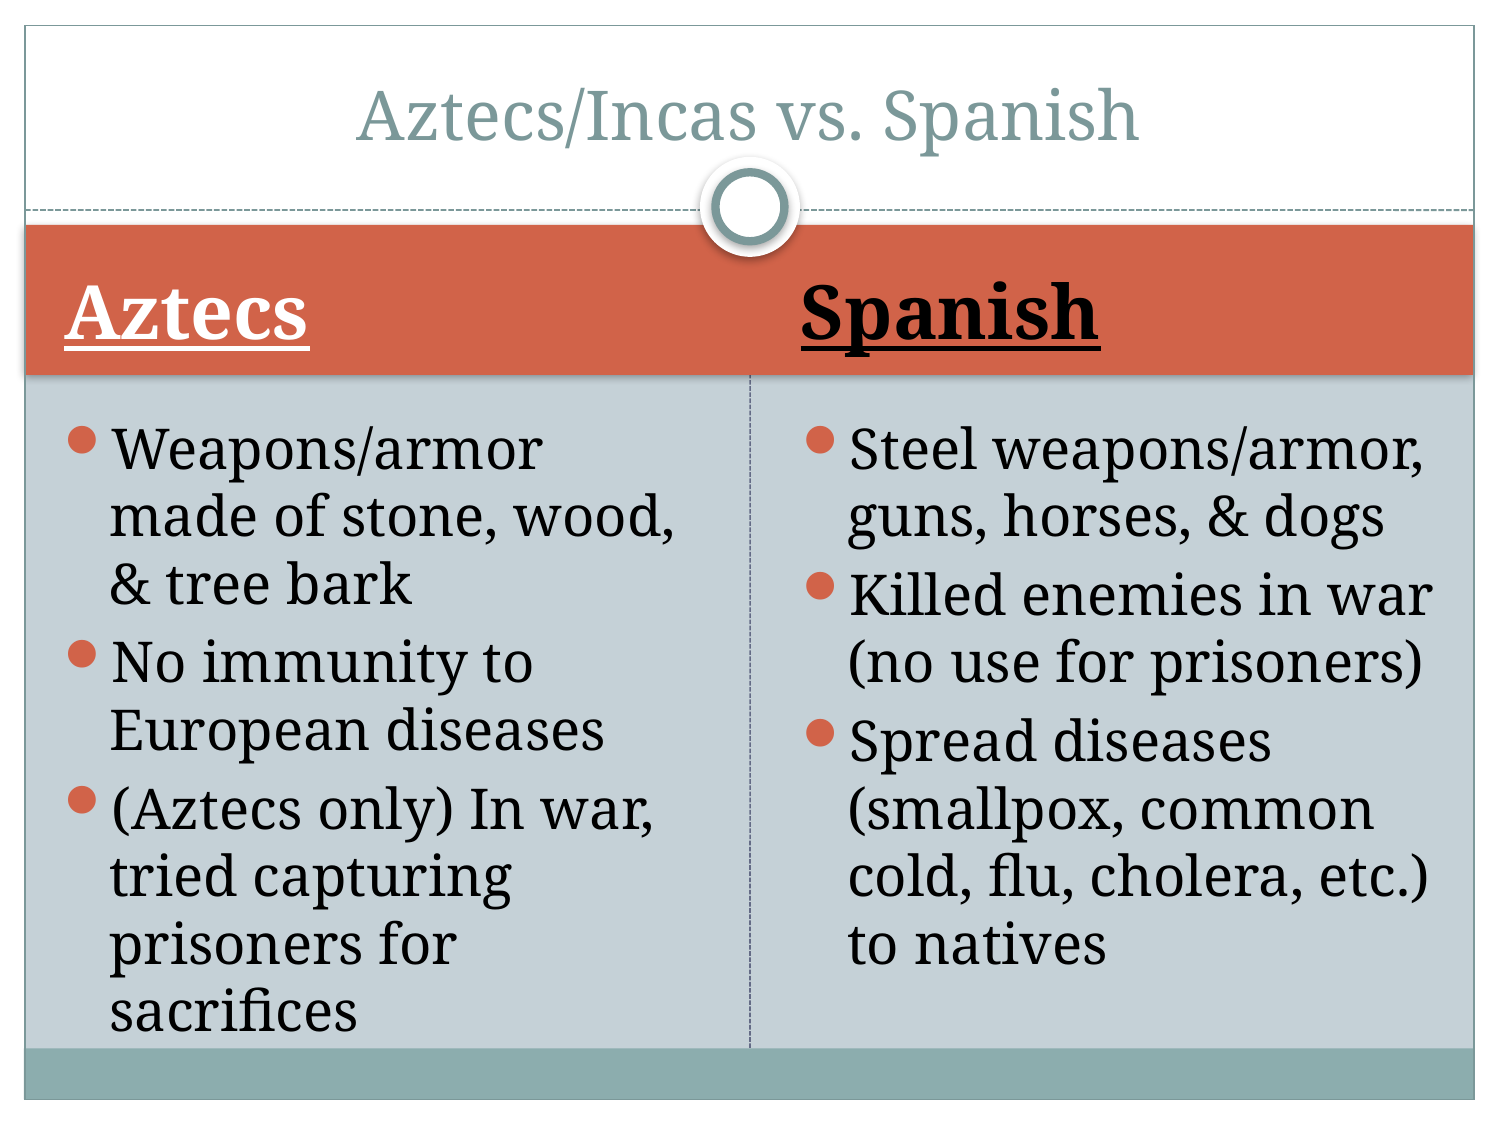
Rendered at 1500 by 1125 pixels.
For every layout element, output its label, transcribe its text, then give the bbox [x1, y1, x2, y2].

list Aztecs [48, 249, 714, 371]
title Aztecs/Incas vs. Spanish [49, 37, 1450, 162]
list Spanish [785, 249, 1450, 371]
list Steel weapons/armor, guns, horses, & dogs Killed enemies in war (no use for prisoners) Spread diseases (smallpox, common cold, flu, cholera, etc.) to natives [787, 405, 1450, 1033]
list Weapons/armor made of stone, wood, & tree bark No immunity to European diseases (Aztecs only) In war, tried capturing prisoners for sacrifices [49, 405, 713, 1032]
